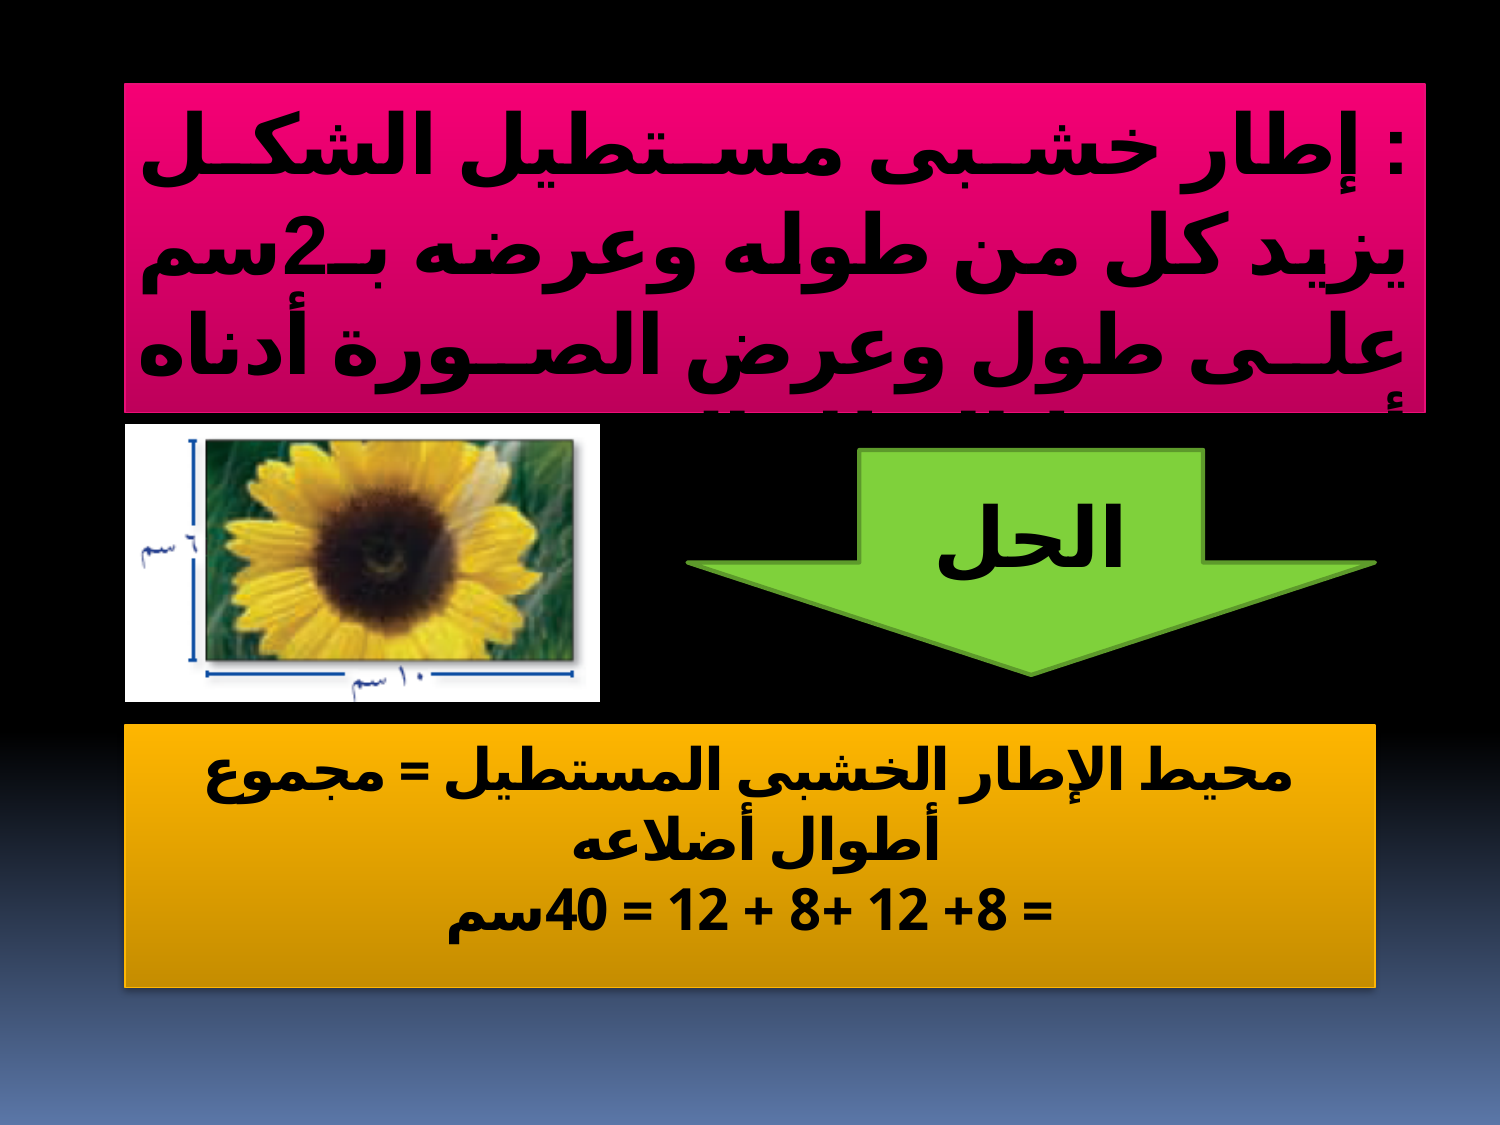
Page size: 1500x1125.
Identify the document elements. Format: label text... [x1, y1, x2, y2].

text_box : إطار خشبى مستطيل الشكل يزيد كل من طوله وعرضه بـ2سم على طول وعرض الصورة أدناه أجد محيط الإطار الخشبى . [124, 83, 1426, 413]
text_box محيط الإطار الخشبى المستطيل = مجموع أطوال أضلاعه = 8+ 12 +8 + 12 = 40سم [124, 724, 1376, 988]
picture [124, 424, 601, 703]
text_box الحل [685, 447, 1378, 677]
